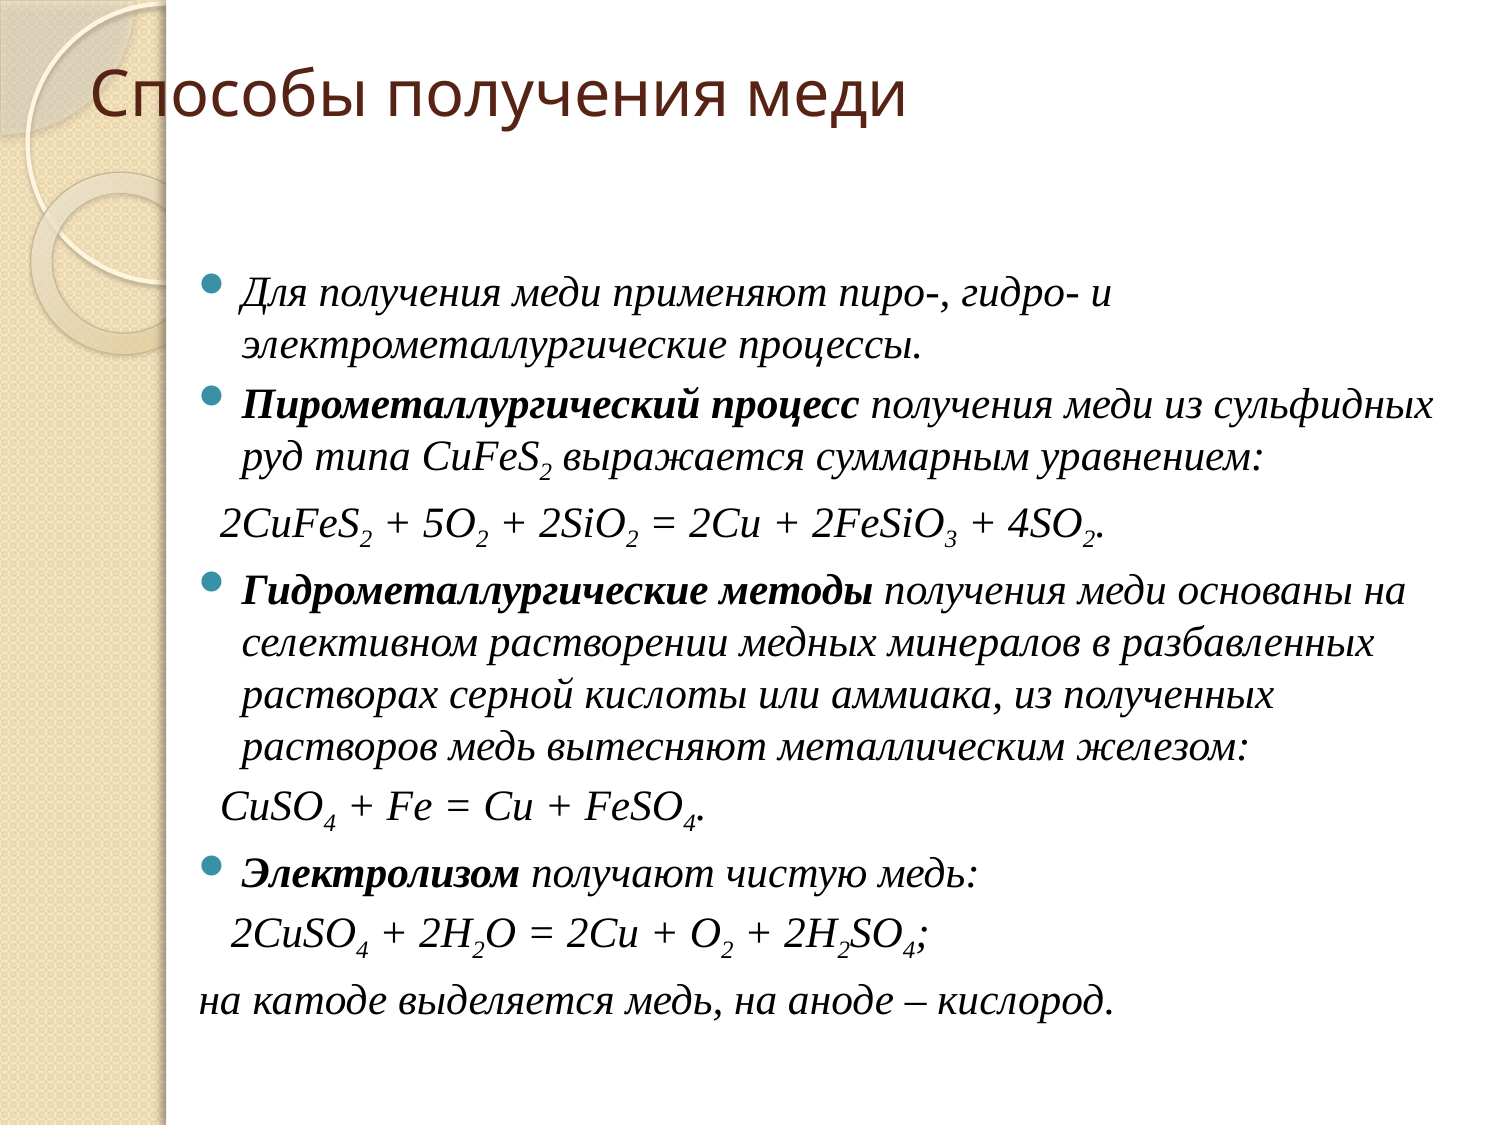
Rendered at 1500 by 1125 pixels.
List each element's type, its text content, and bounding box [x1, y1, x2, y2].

list Для получения меди применяют пиро-, гидро- и электрометаллургические процессы. Пирометаллургический процесс получения меди из сульфидных руд типа CuFeS2 выражается суммарным уравнением: 2CuFeS2 + 5O2 + 2SiO2 = 2Cu + 2FeSiO3 + 4SO2. Гидрометаллургические методы получения меди основаны на селективном растворении медных минералов в разбавленных растворах серной кислоты или аммиака, из полученных растворов медь вытесняют металлическим железом: CuSO4 + Fe = Cu + FeSO4. Электролизом получают чистую медь: 2CuSO4 + 2H2O = 2Cu + O2 + 2H2SO4; на катоде выделяется медь, на аноде – кислород. [171, 255, 1459, 1062]
title Способы получения меди [75, 45, 1300, 138]
